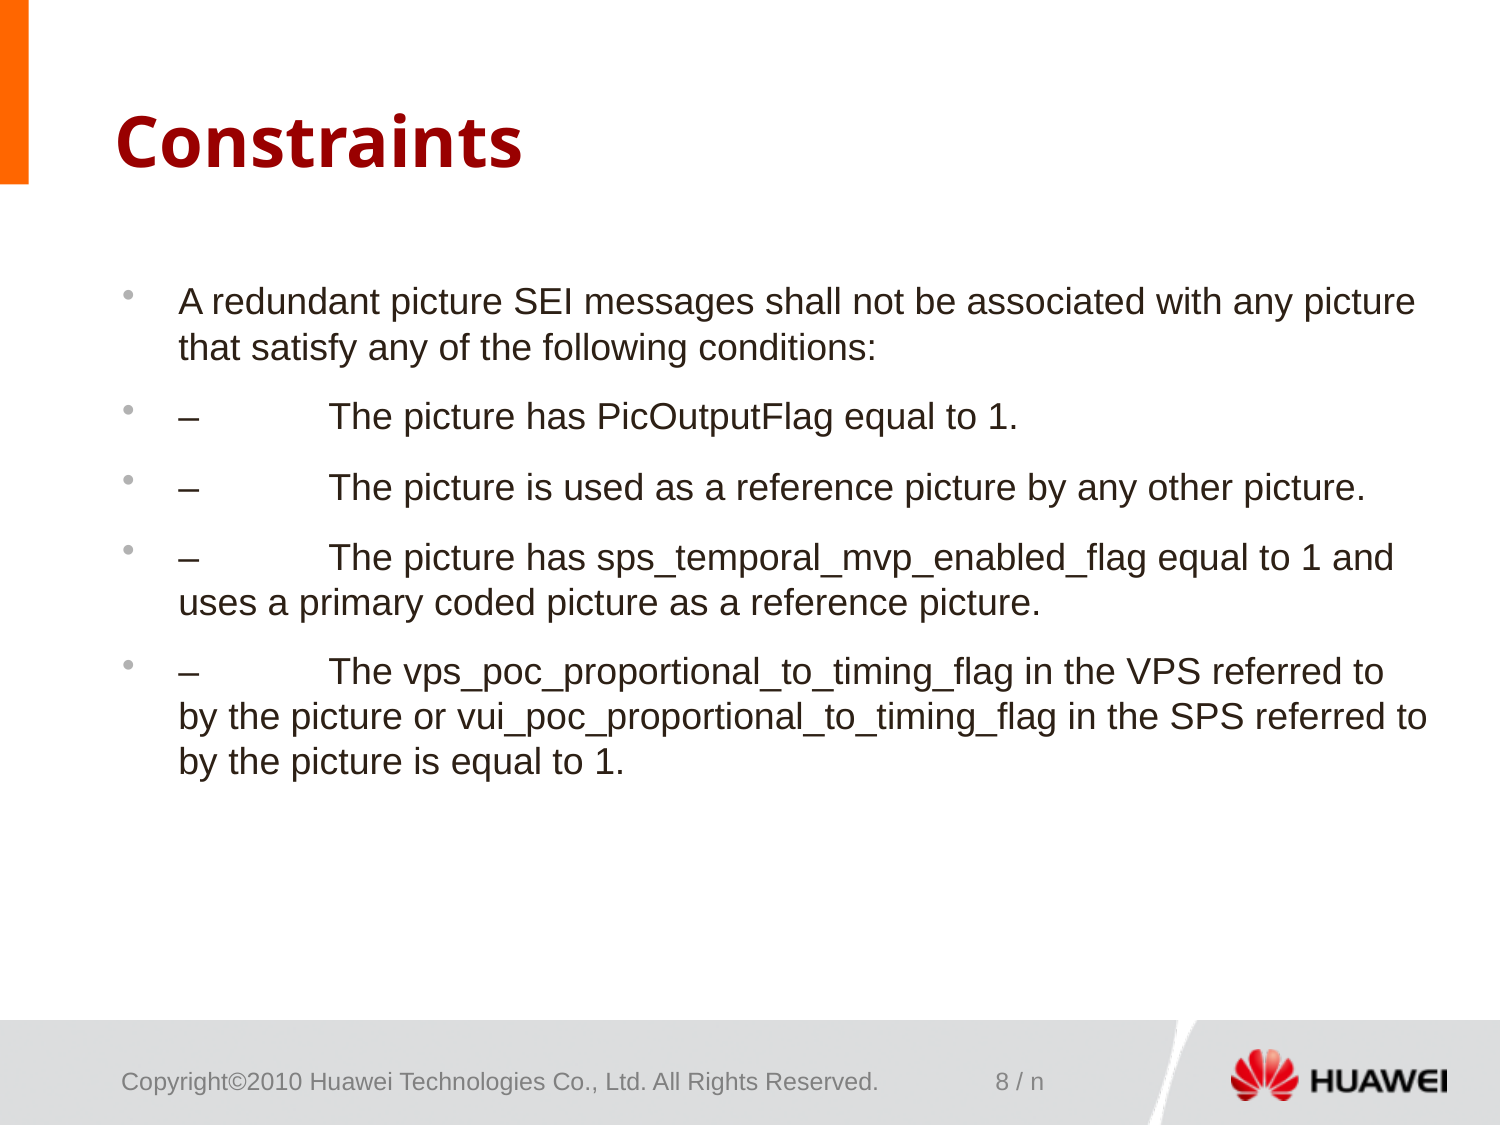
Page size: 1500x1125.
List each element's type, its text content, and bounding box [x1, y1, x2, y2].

picture [0, 1020, 1500, 1125]
title Constraints [99, 45, 1447, 233]
list A redundant picture SEI messages shall not be associated with any picture that satisfy any of the following conditions: – The picture has PicOutputFlag equal to 1. – The picture is used as a reference picture by any other picture. – The picture has sps_temporal_mvp_enabled_flag equal to 1 and uses a primary coded picture as a reference picture. – The vps_poc_proportional_to_timing_flag in the VPS referred to by the picture or vui_poc_proportional_to_timing_flag in the SPS referred to by the picture is equal to 1. [107, 270, 1447, 947]
